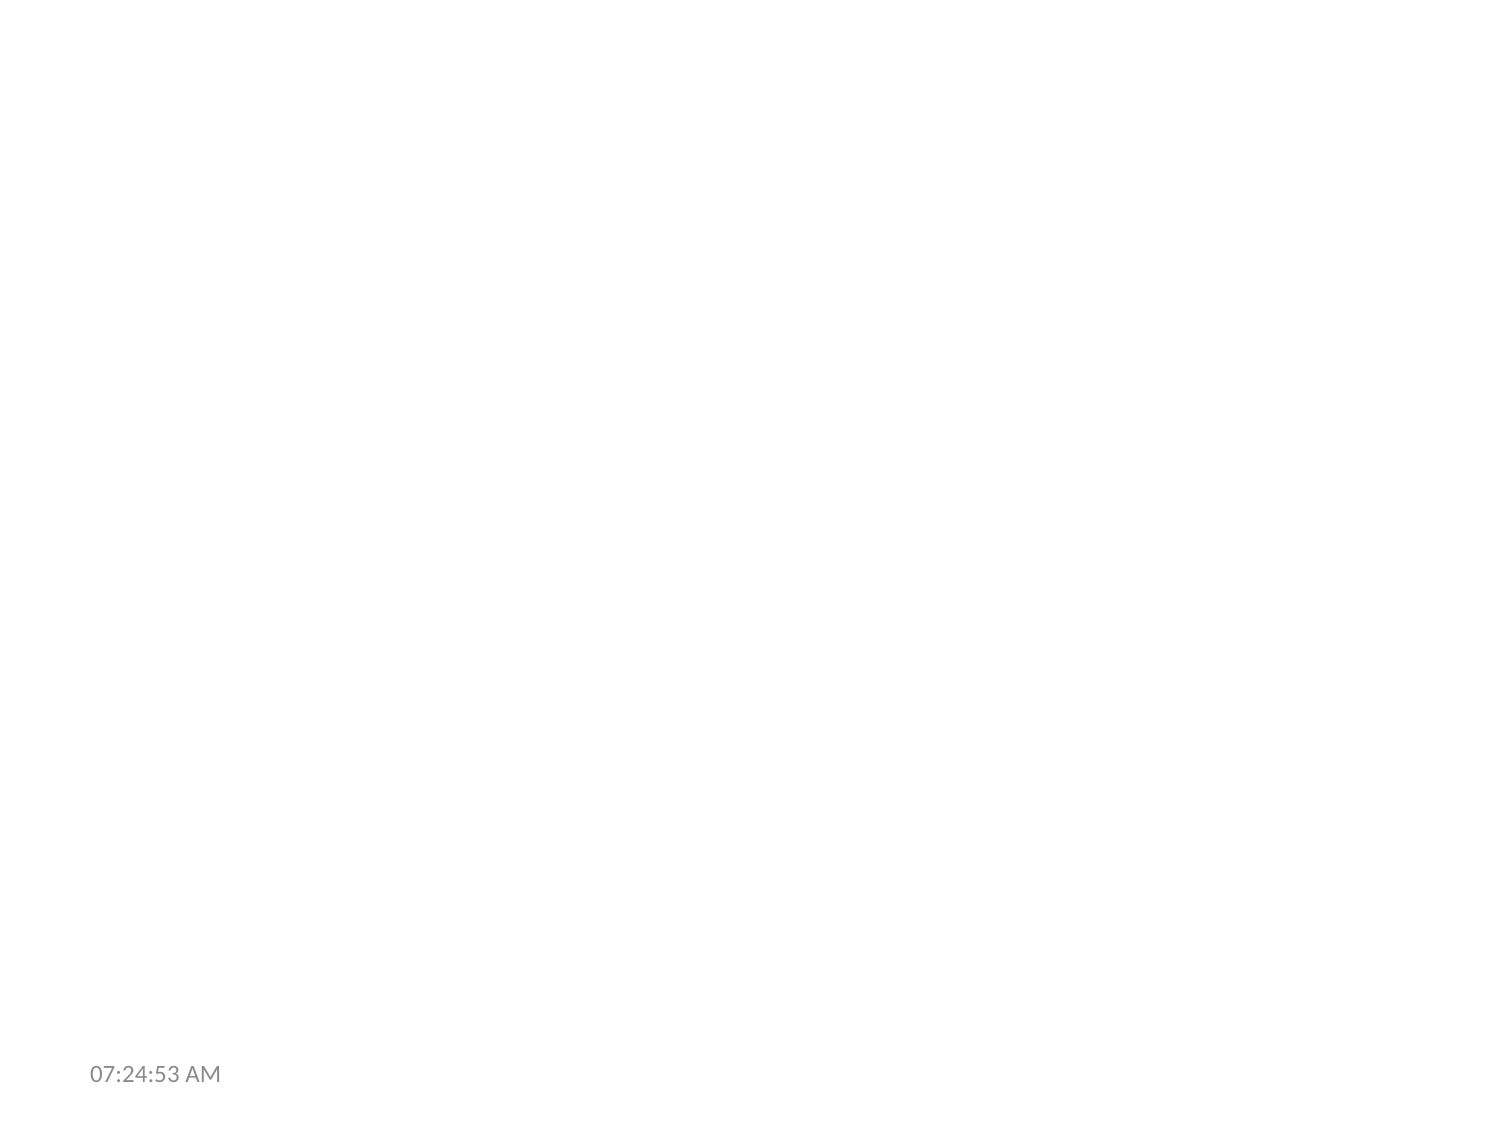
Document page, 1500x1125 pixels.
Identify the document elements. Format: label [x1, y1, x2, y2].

slide_number [75, 1042, 425, 1103]
